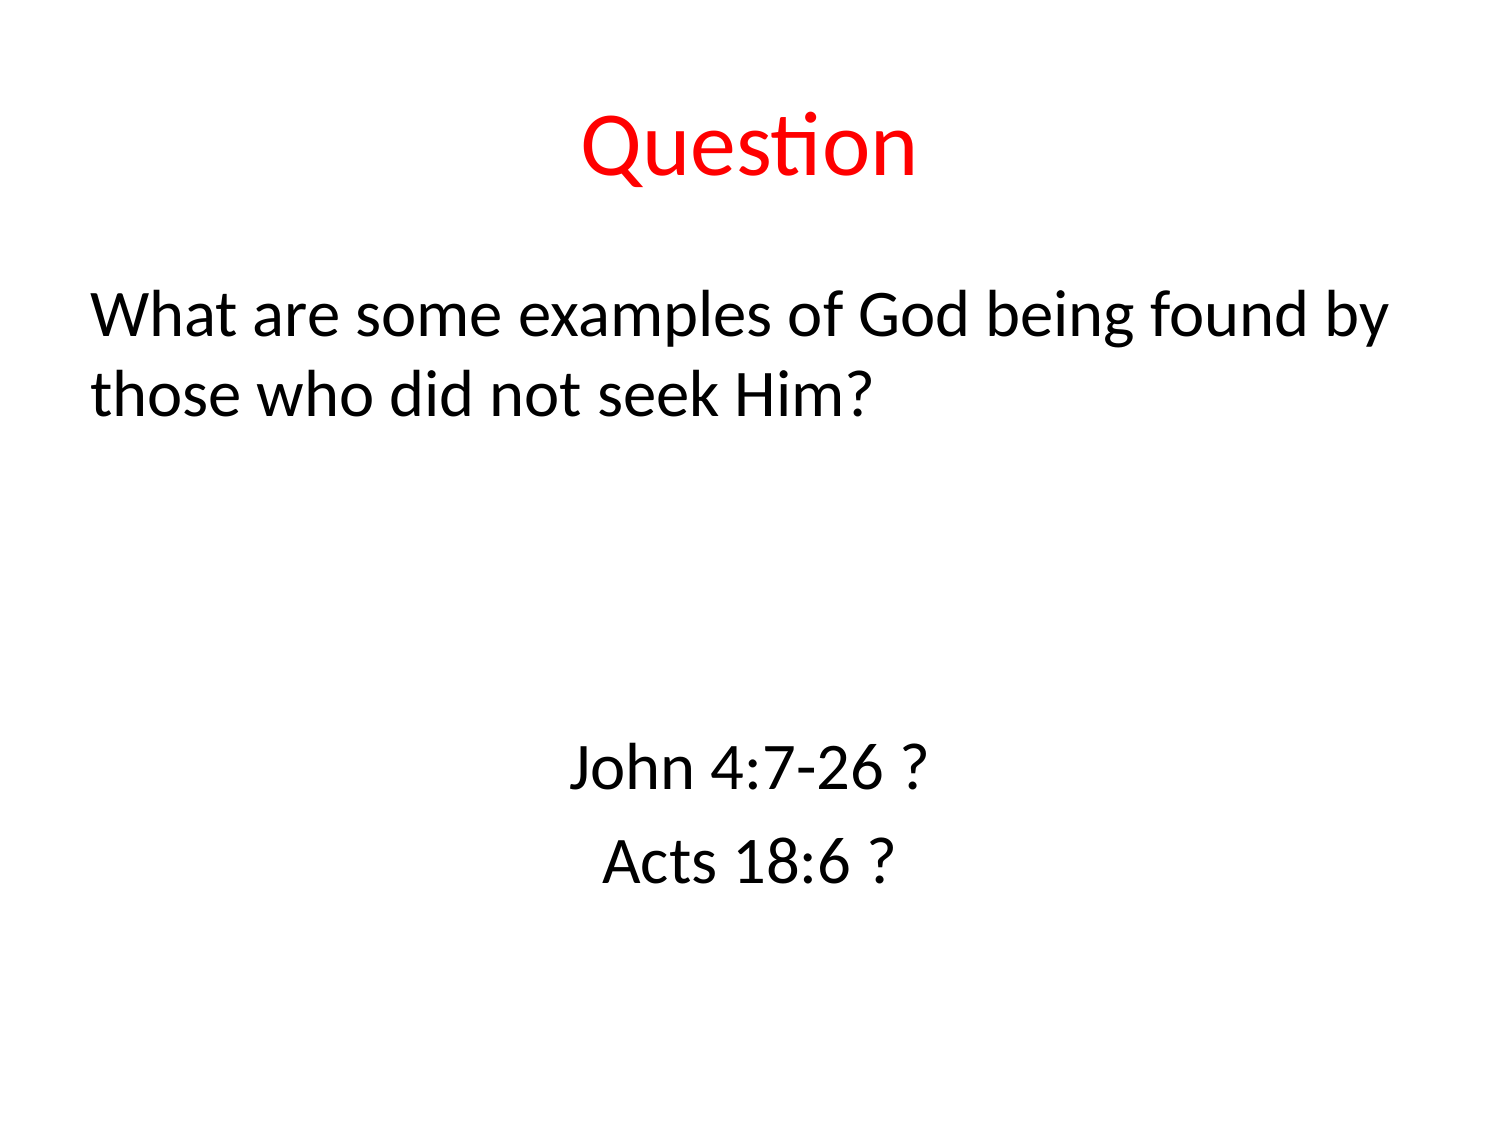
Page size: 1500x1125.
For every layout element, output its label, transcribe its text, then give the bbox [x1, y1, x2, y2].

title Question [75, 45, 1425, 233]
list What are some examples of God being found by those who did not seek Him? John 4:7-26 ? Acts 18:6 ? [75, 262, 1425, 1005]
